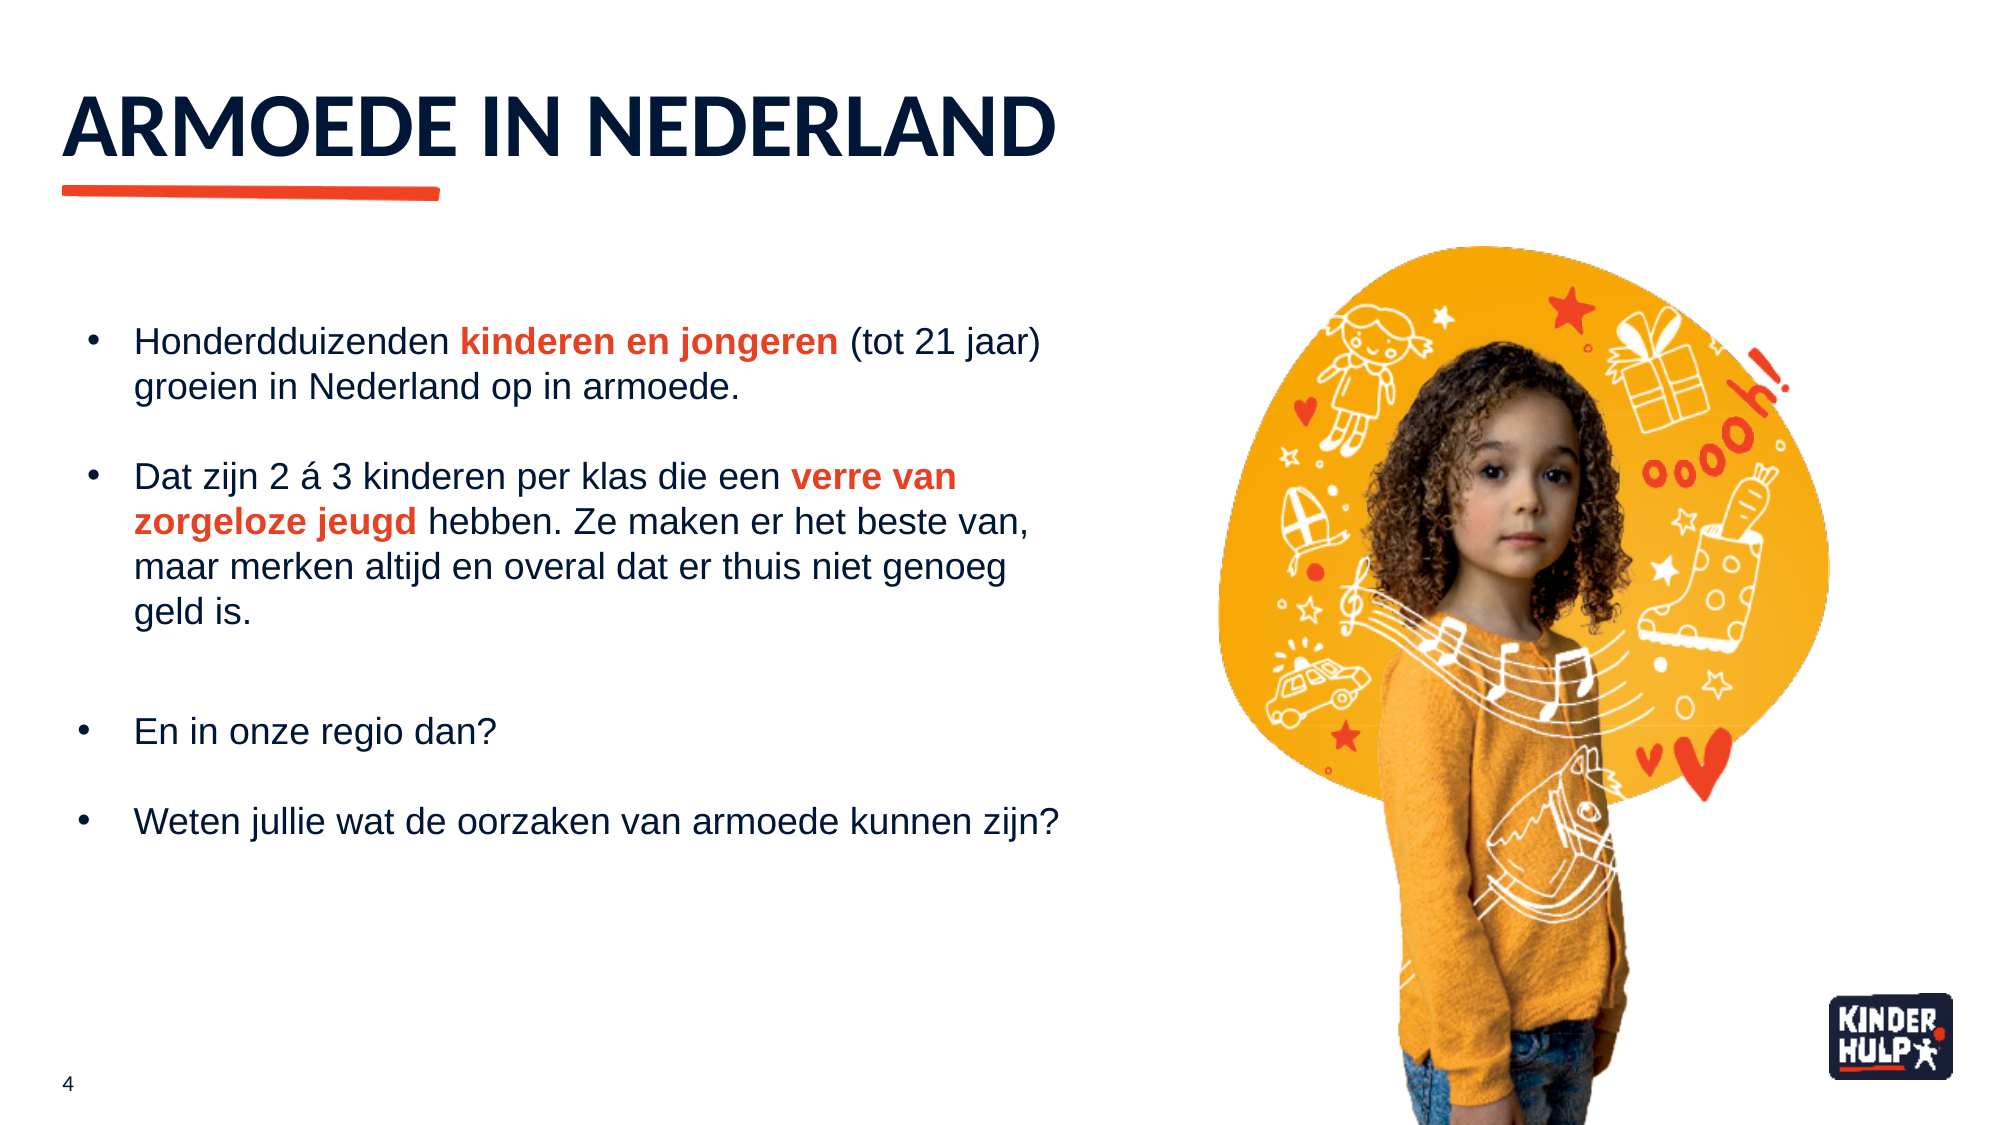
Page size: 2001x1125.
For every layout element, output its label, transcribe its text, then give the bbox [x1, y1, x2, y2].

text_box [826, 0, 2000, 1125]
text_box Honderdduizenden kinderen en jongeren (tot 21 jaar) groeien in Nederland op in armoede. Dat zijn 2 á 3 kinderen per klas die een verre van zorgeloze jeugd hebben. Ze maken er het beste van, maar merken altijd en overal dat er thuis niet genoeg geld is. [72, 309, 826, 640]
title ARMOEDE IN NEDERLAND [62, 17, 826, 235]
slide_number 4 [62, 1063, 140, 1102]
text_box En in onze regio dan? Weten jullie wat de oorzaken van armoede kunnen zijn? [62, 654, 826, 850]
